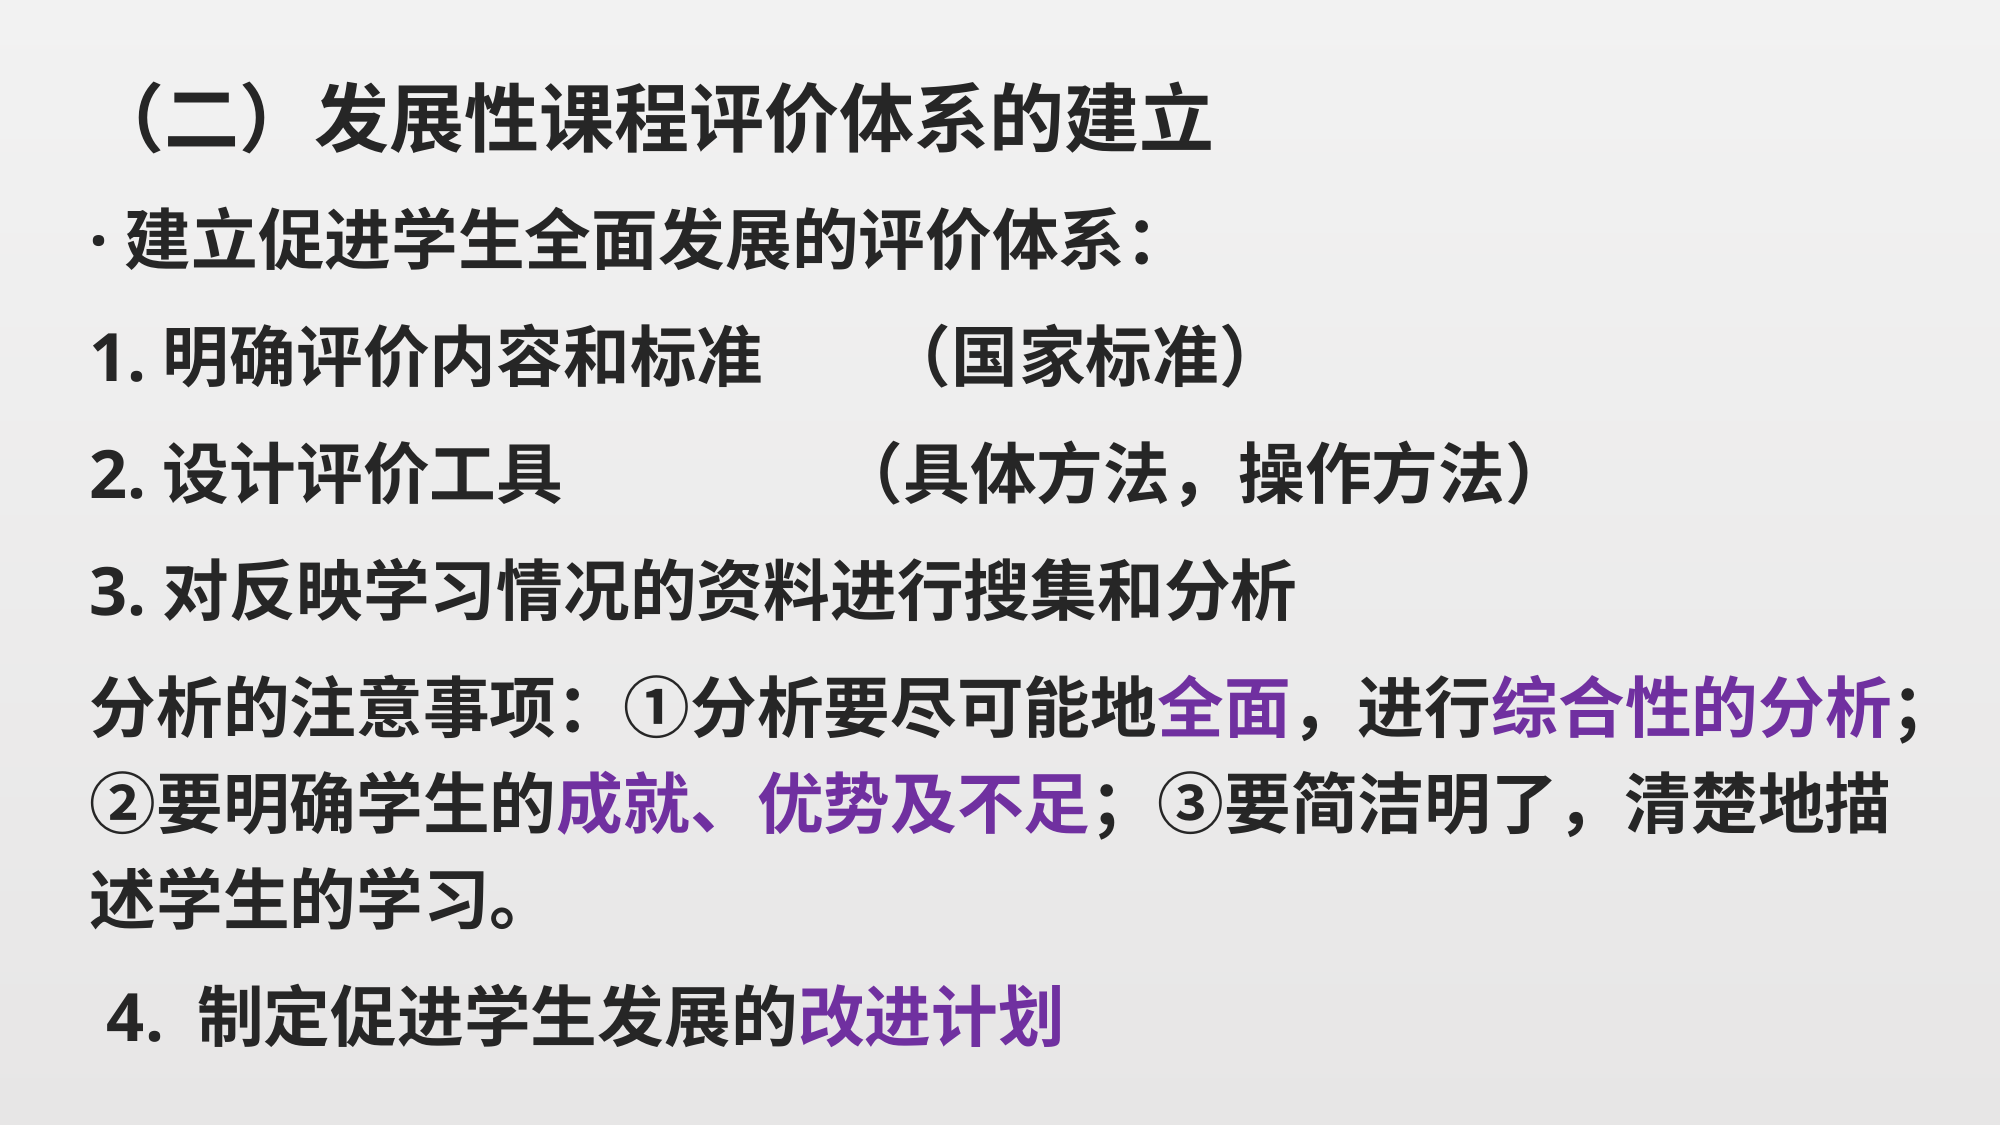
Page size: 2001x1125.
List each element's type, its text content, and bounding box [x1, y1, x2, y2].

list （二）发展性课程评价体系的建立 ·建立促进学生全面发展的评价体系： 1.明确评价内容和标准 （国家标准） 2.设计评价工具 （具体方法，操作方法） 3.对反映学习情况的资料进行搜集和分析 分析的注意事项：①分析要尽可能地全面，进行综合性的分析；②要明确学生的成就、优势及不足；③要简洁明了，清楚地描述学生的学习。 4. 制定促进学生发展的改进计划 [69, 43, 1957, 1083]
